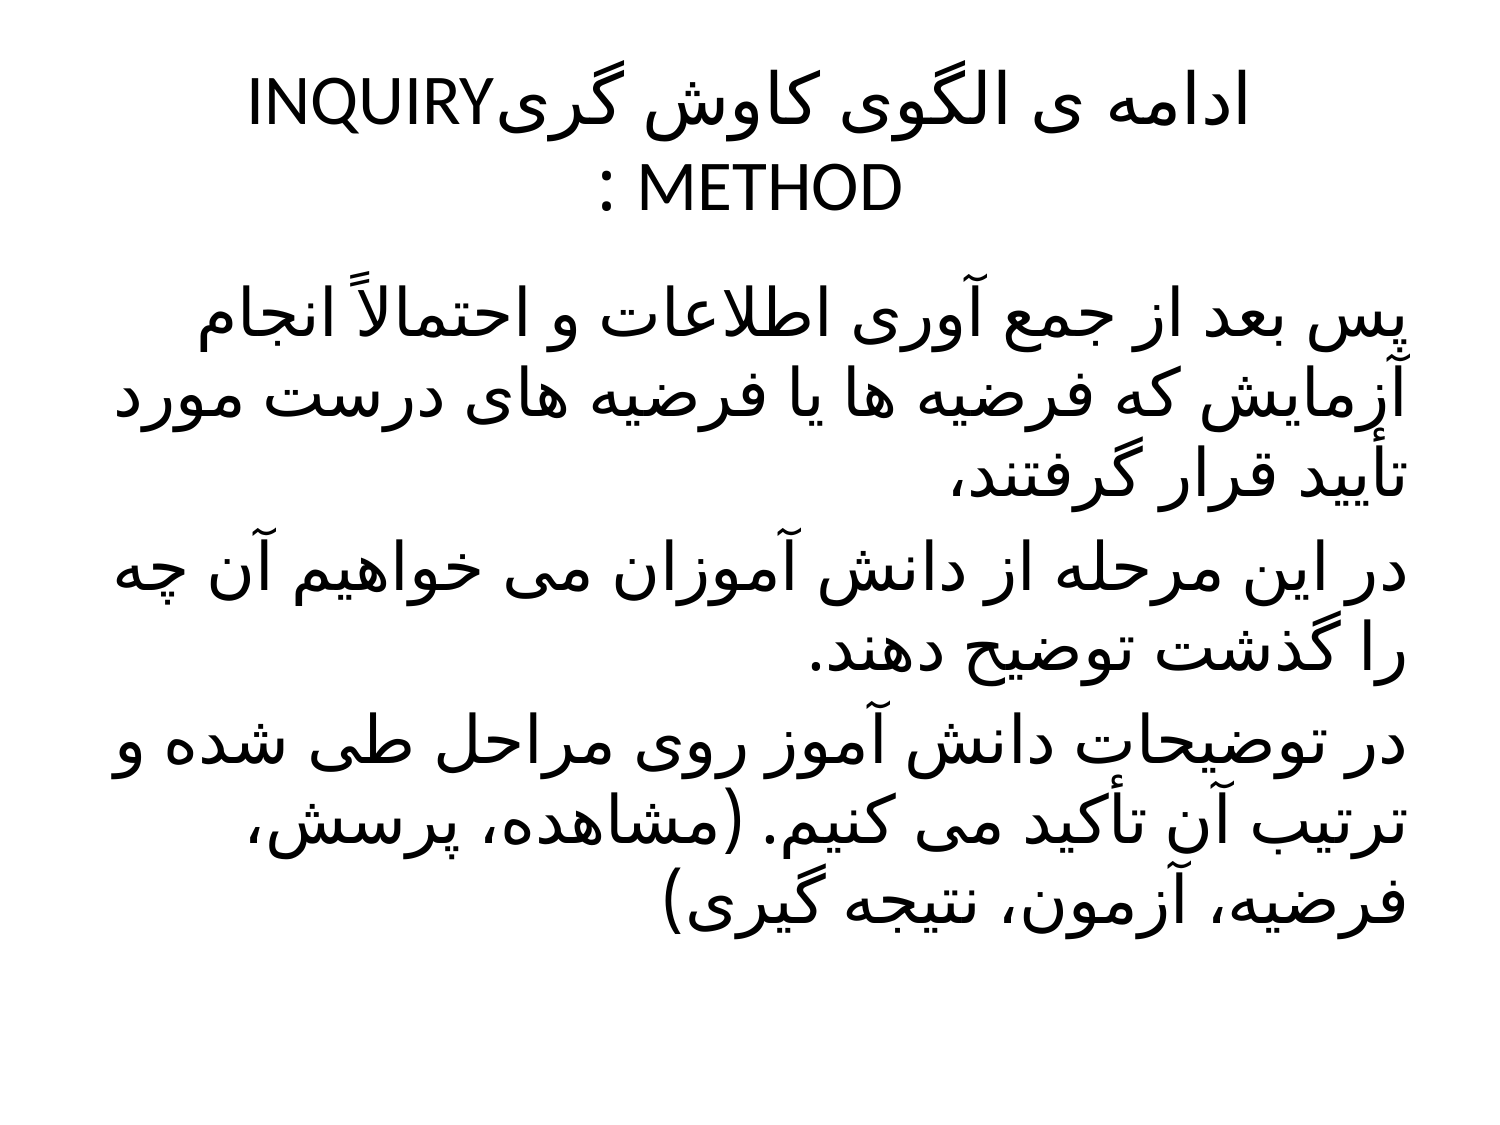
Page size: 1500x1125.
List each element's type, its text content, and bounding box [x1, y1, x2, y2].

list پس بعد از جمع آوری اطلاعات و احتمالاً انجام آزمایش که فرضیه ها یا فرضیه های درست مورد تأیید قرار گرفتند، در این مرحله از دانش آموزان می خواهیم آن چه را گذشت توضیح دهند. در توضیحات دانش آموز روی مراحل طی شده و ترتیب آن تأکید می کنیم. (مشاهده، پرسش، فرضیه، آزمون، نتیجه گیری) [75, 262, 1425, 1005]
title ادامه ی الگوی کاوش گریINQUIRY METHOD : [75, 45, 1425, 233]
